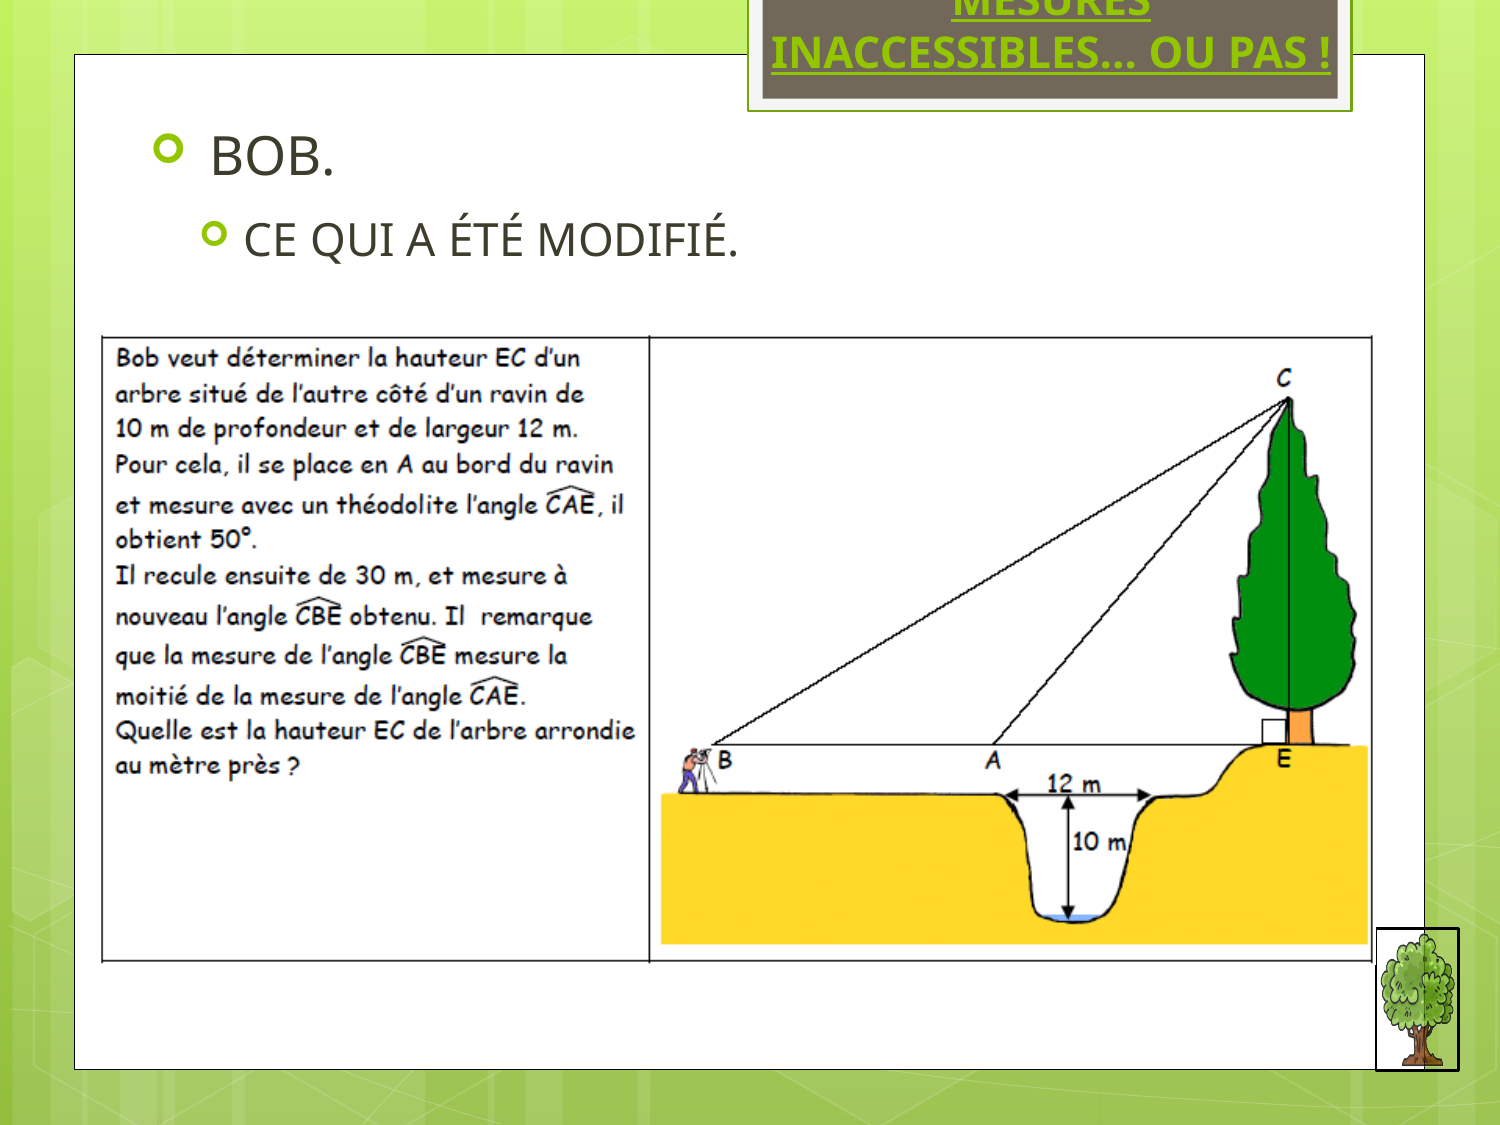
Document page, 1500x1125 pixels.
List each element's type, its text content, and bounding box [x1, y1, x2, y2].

text_box [1375, 927, 1460, 1072]
list Bob. CE QUI A ÉTÉ Modifié. [123, 113, 1365, 332]
picture [100, 334, 1377, 965]
title Mesures inaccessibles… ou pas ! [750, 0, 1353, 85]
